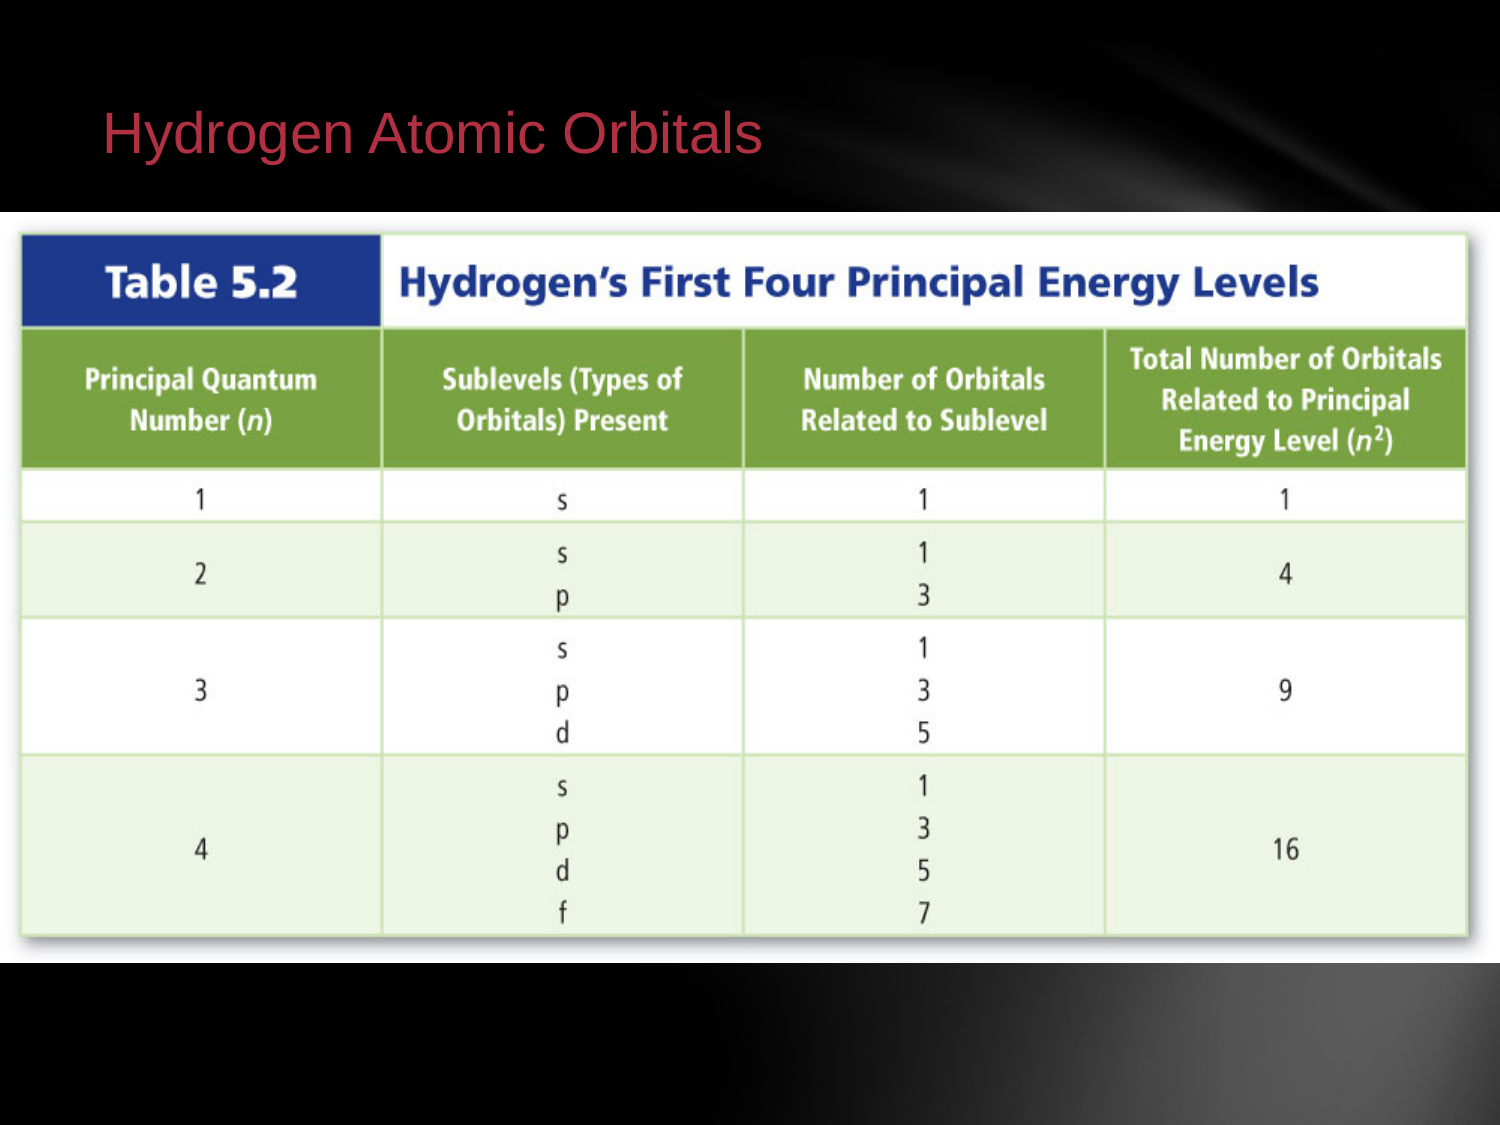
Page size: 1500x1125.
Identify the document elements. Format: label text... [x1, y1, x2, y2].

text_box Hydrogen Atomic Orbitals [87, 87, 1300, 173]
picture [0, 212, 1500, 963]
title [57, 37, 1318, 212]
